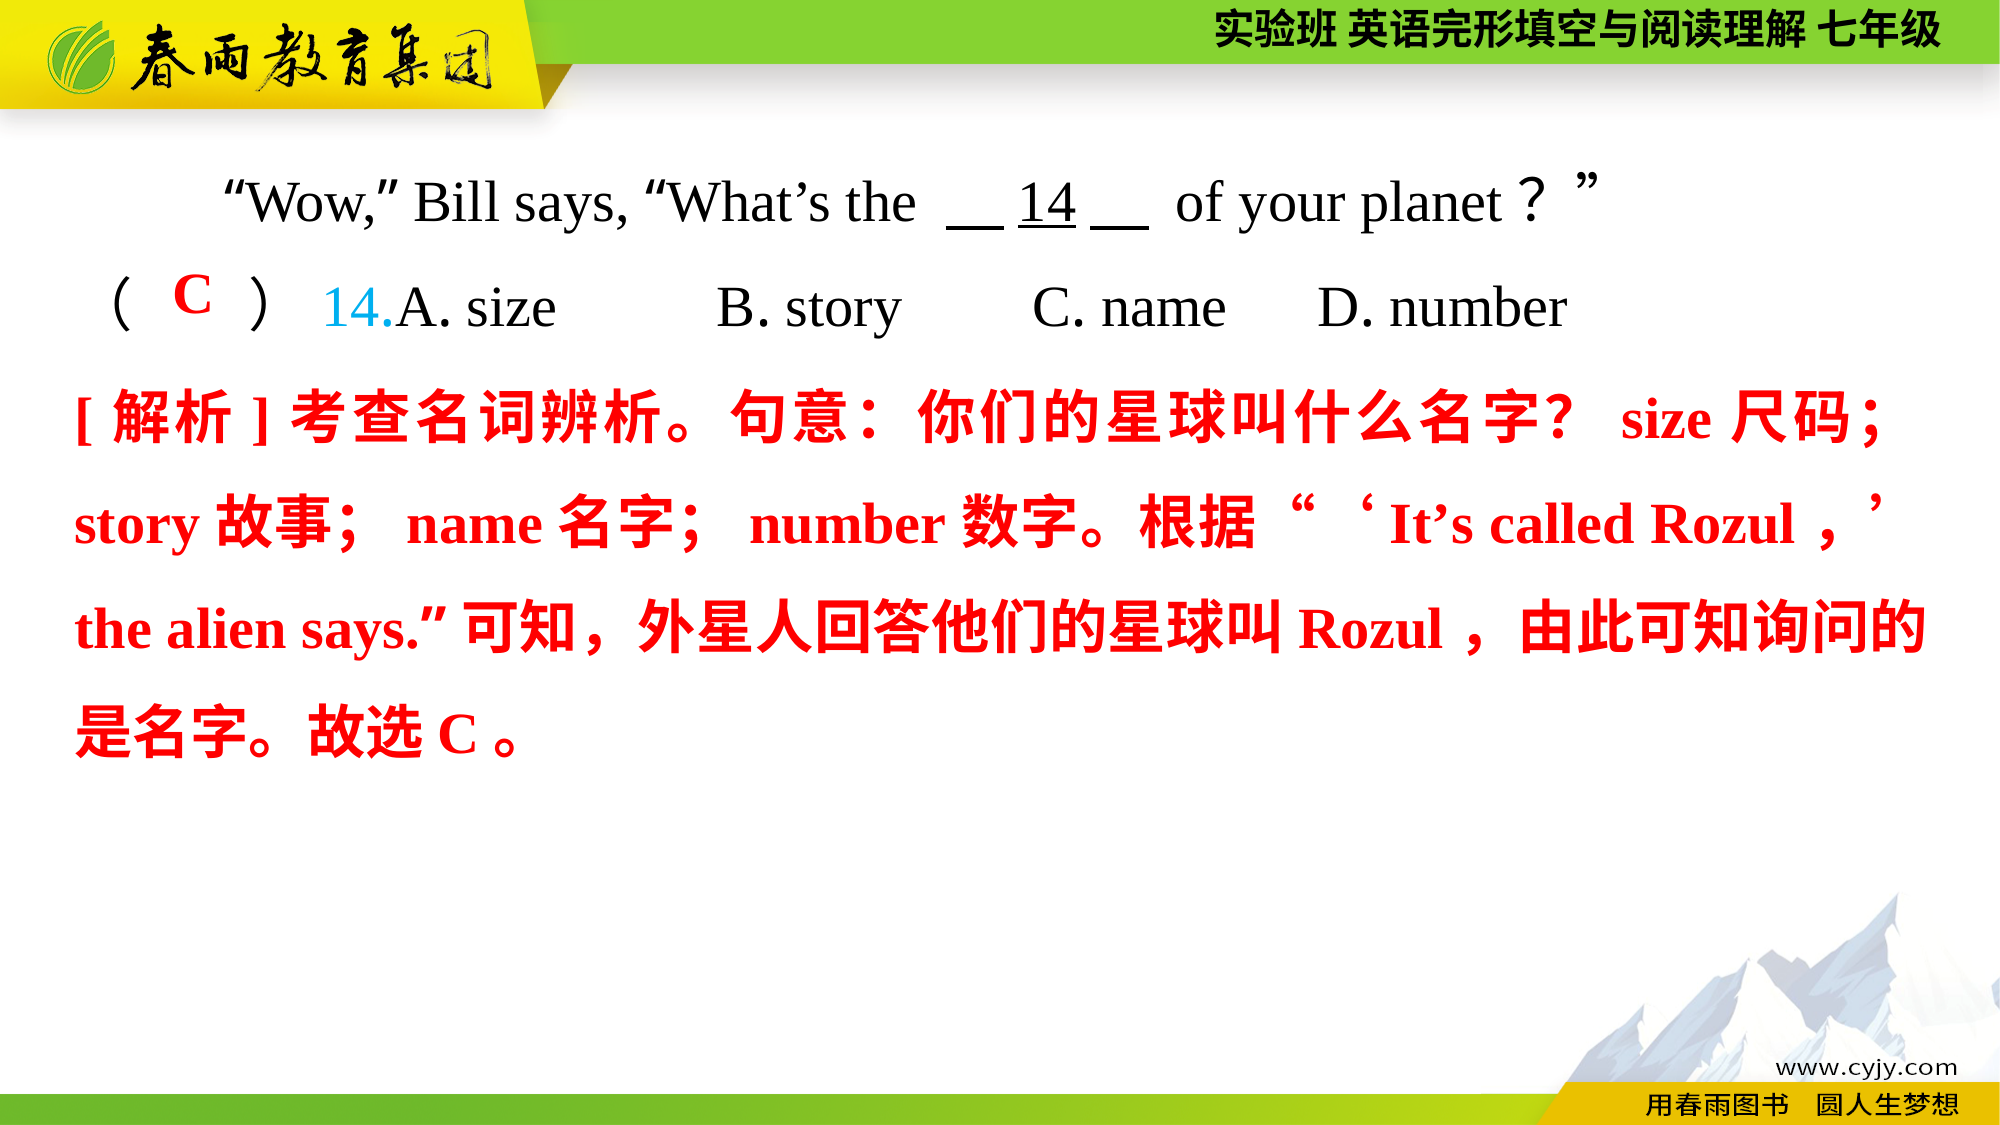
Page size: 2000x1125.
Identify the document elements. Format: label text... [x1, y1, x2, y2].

list “Wow,” Bill says, “What’s the 14 of your planet？” （ ）14.A. size B. story C. name D. number [59, 121, 1944, 337]
picture [0, 0, 2000, 1125]
text_box [解析]考查名词辨析。句意：你们的星球叫什么名字？size尺码；story故事；name名字；number数字。根据“‘It’s called Rozul，’ the alien says.”可知，外星人回答他们的星球叫Rozul，由此可知询问的是名字。故选C。 [59, 337, 1944, 773]
text_box C [157, 248, 230, 333]
